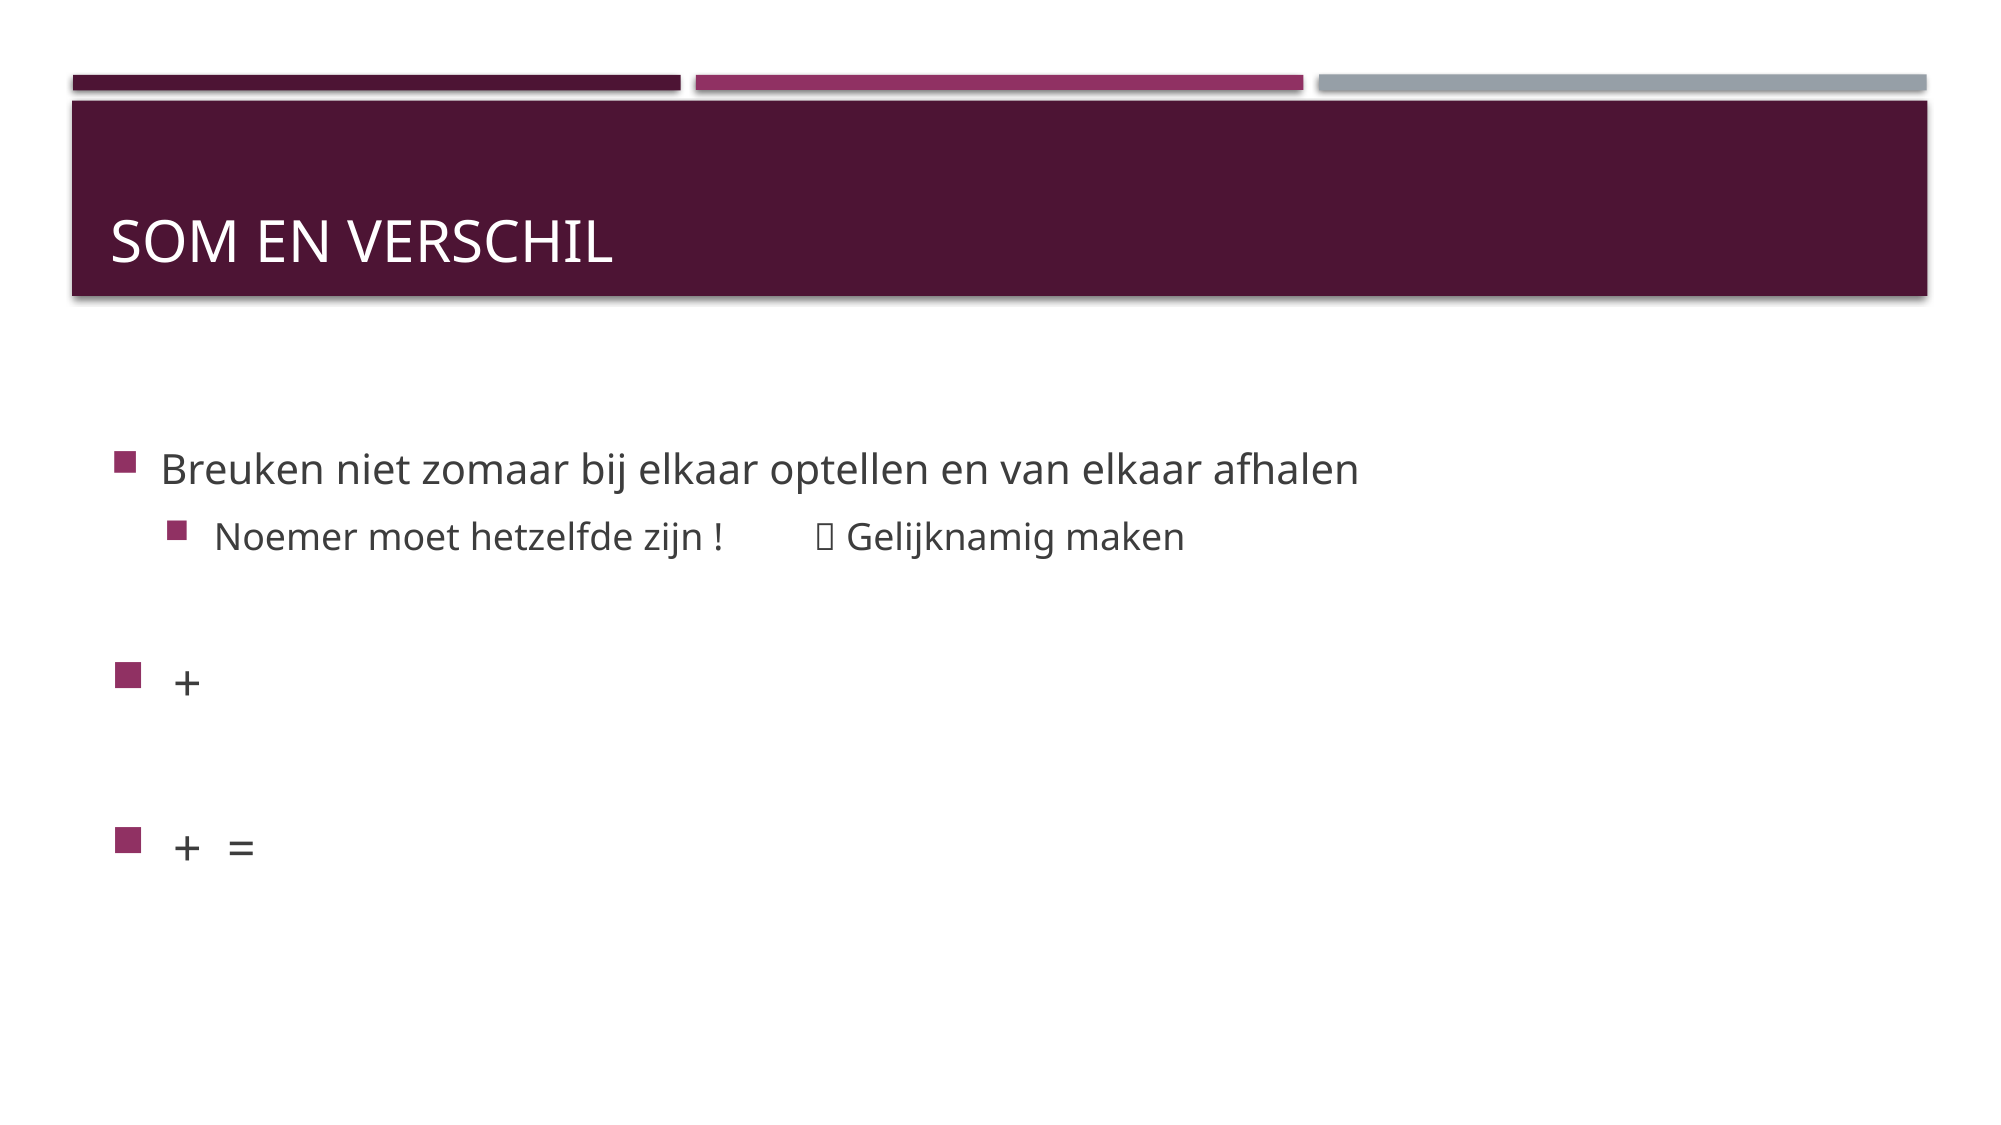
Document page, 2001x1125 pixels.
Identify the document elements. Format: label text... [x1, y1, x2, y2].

title Som en verschil [95, 115, 1905, 282]
